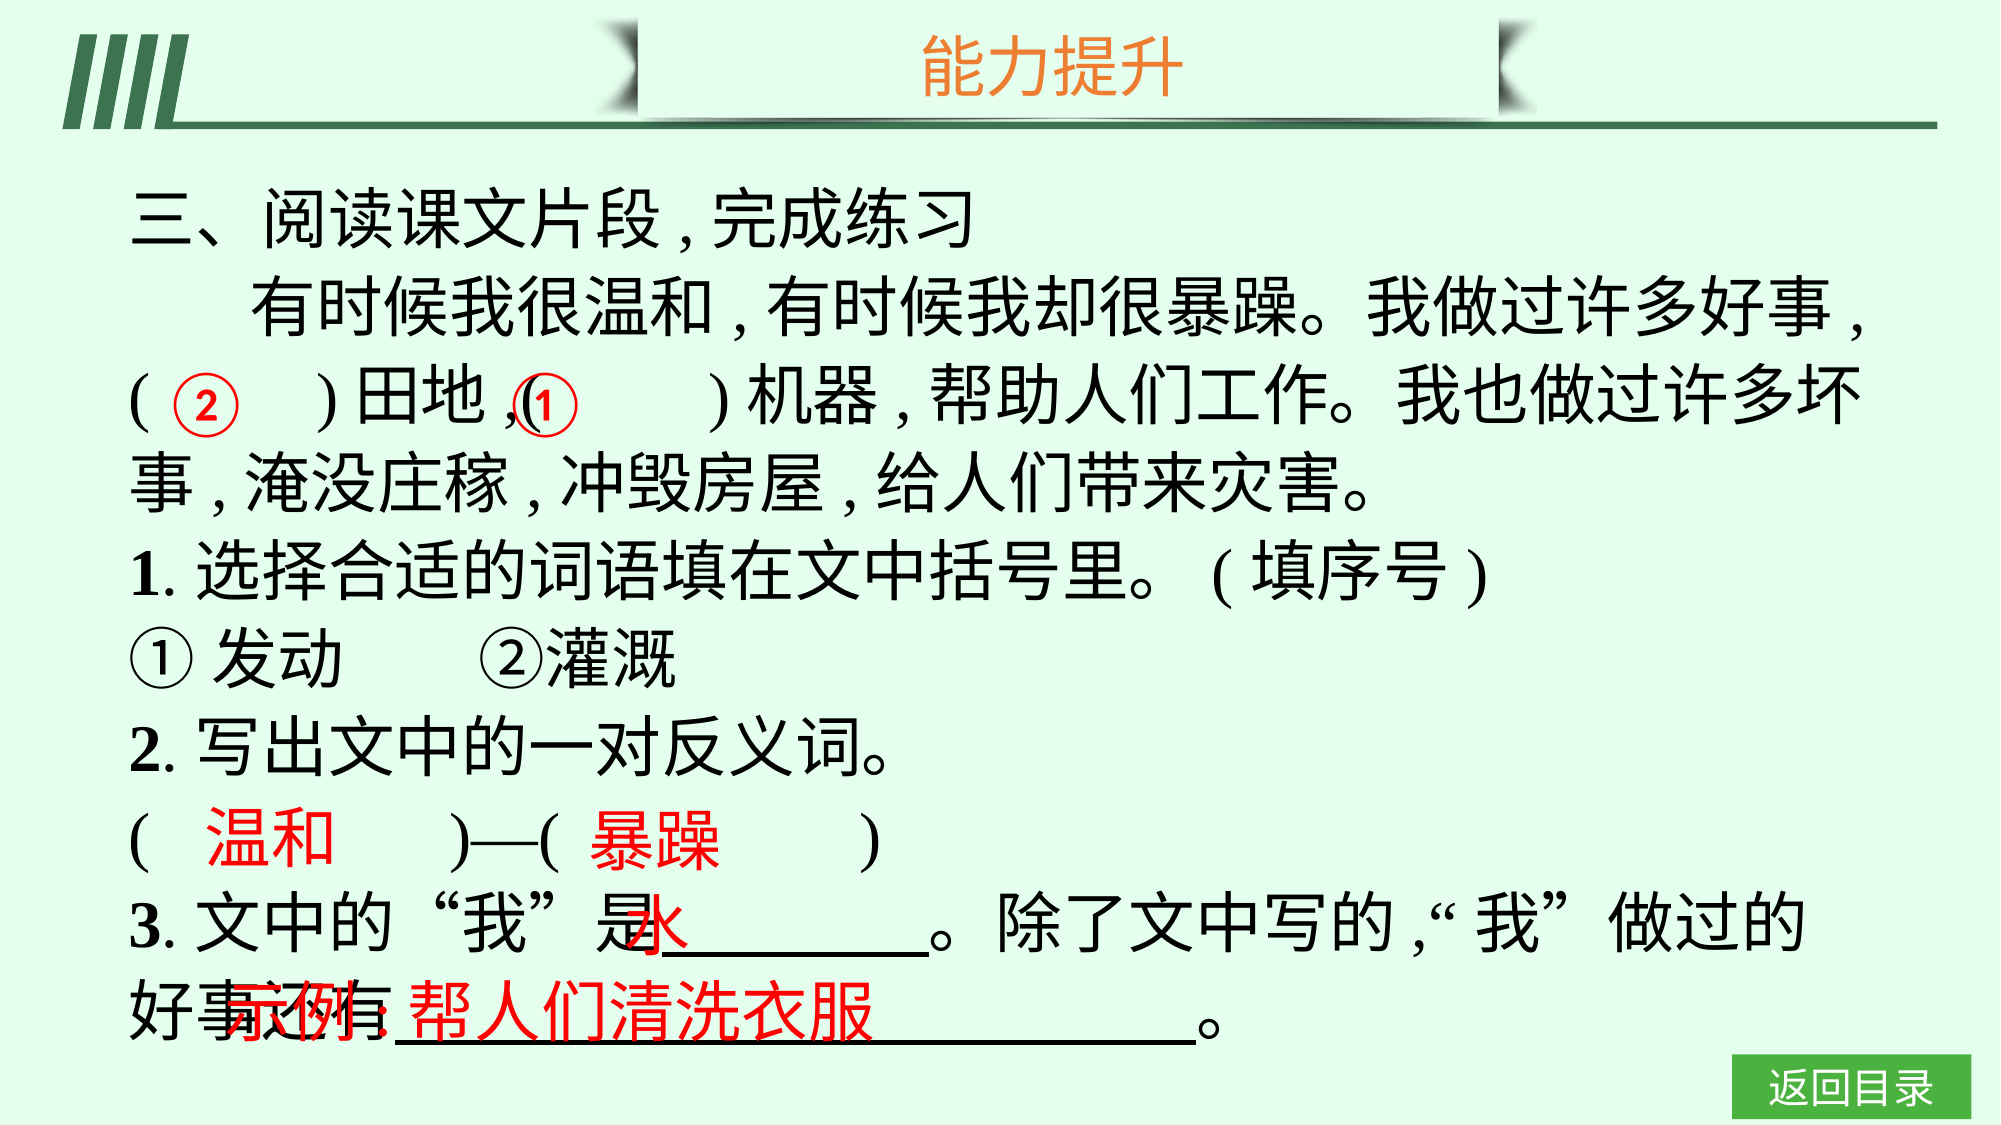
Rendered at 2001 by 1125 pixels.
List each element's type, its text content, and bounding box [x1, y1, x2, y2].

text_box ② [148, 336, 267, 447]
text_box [594, 16, 1537, 127]
text_box 水 [609, 860, 706, 946]
text_box 暴躁 [573, 775, 738, 886]
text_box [62, 34, 1938, 130]
text_box 温和 [189, 772, 354, 883]
text_box 示例:帮人们清洗衣服 [209, 946, 890, 1058]
text_box 三、阅读课文片段,完成练习 有时候我很温和,有时候我却很暴躁。我做过许多好事, ( )田地,( )机器,帮助人们工作。我也做过许多坏事,淹没庄稼,冲毁房屋,给人们带来灾害。 1.选择合适的词语填在文中括号里。(填序号) ①发动 ②灌溉 2.写出文中的一对反义词。 ( )—( ) 3.文中的“我”是 。除了文中写的,“我”做过的好事还有 。 [113, 161, 1887, 1056]
text_box ① [486, 336, 605, 447]
